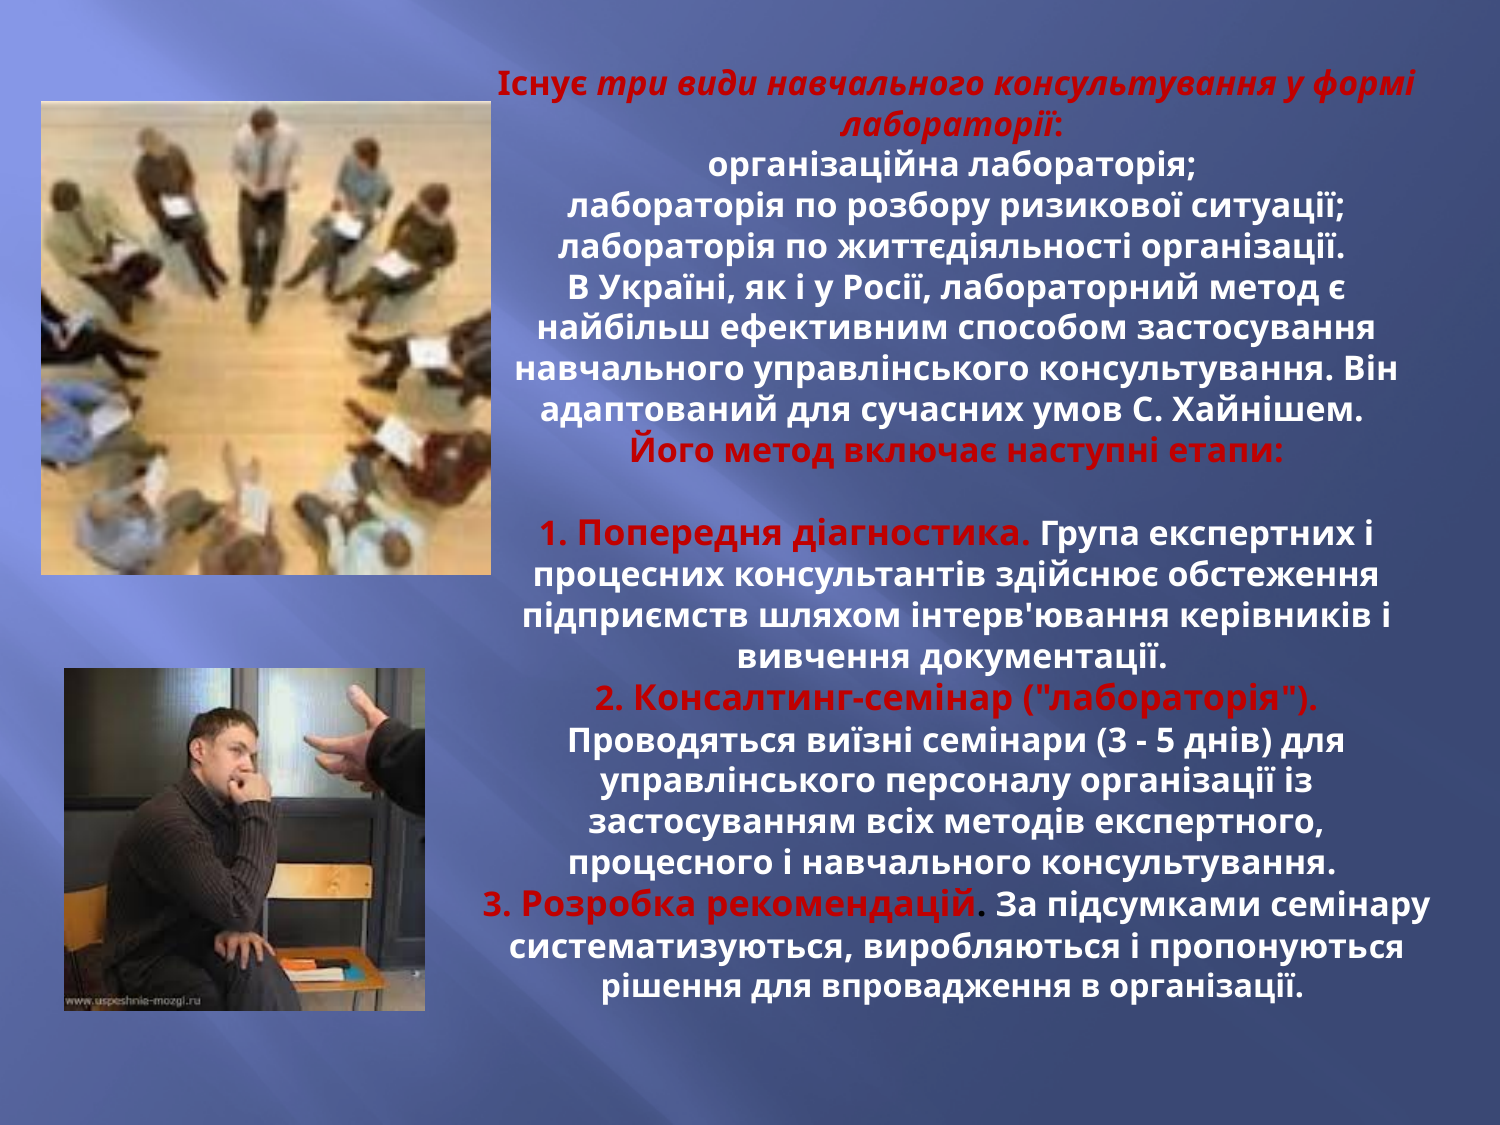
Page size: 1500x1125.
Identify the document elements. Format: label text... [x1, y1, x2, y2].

title Існує три види навчального консультування у формі лабораторії: організаційна лабораторія; лабораторія по розбору ризикової ситуації; лабораторія по життєдіяльності організації. В Україні, як і у Росії, лабораторний метод є найбільш ефективним способом застосування навчального управлінського консультування. Він адаптований для сучасних умов С. Хайнішем. Його метод включає наступні етапи: 1. Попередня діагностика. Група експертних і процесних консультантів здійснює обстеження підприємств шляхом інтерв'ювання керівників і вивчення документації. 2. Консалтинг-семінар ("лабораторія"). Проводяться виїзні семінари (3 - 5 днів) для управлінського персоналу організації із застосуванням всіх методів експертного, процесного і навчального консультування. 3. Розробка рекомендацій. За підсумками семінару систематизуються, виробляються і пропонуються рішення для впровадження в організації. [466, 45, 1447, 1059]
picture [41, 101, 491, 575]
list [64, 668, 425, 1012]
